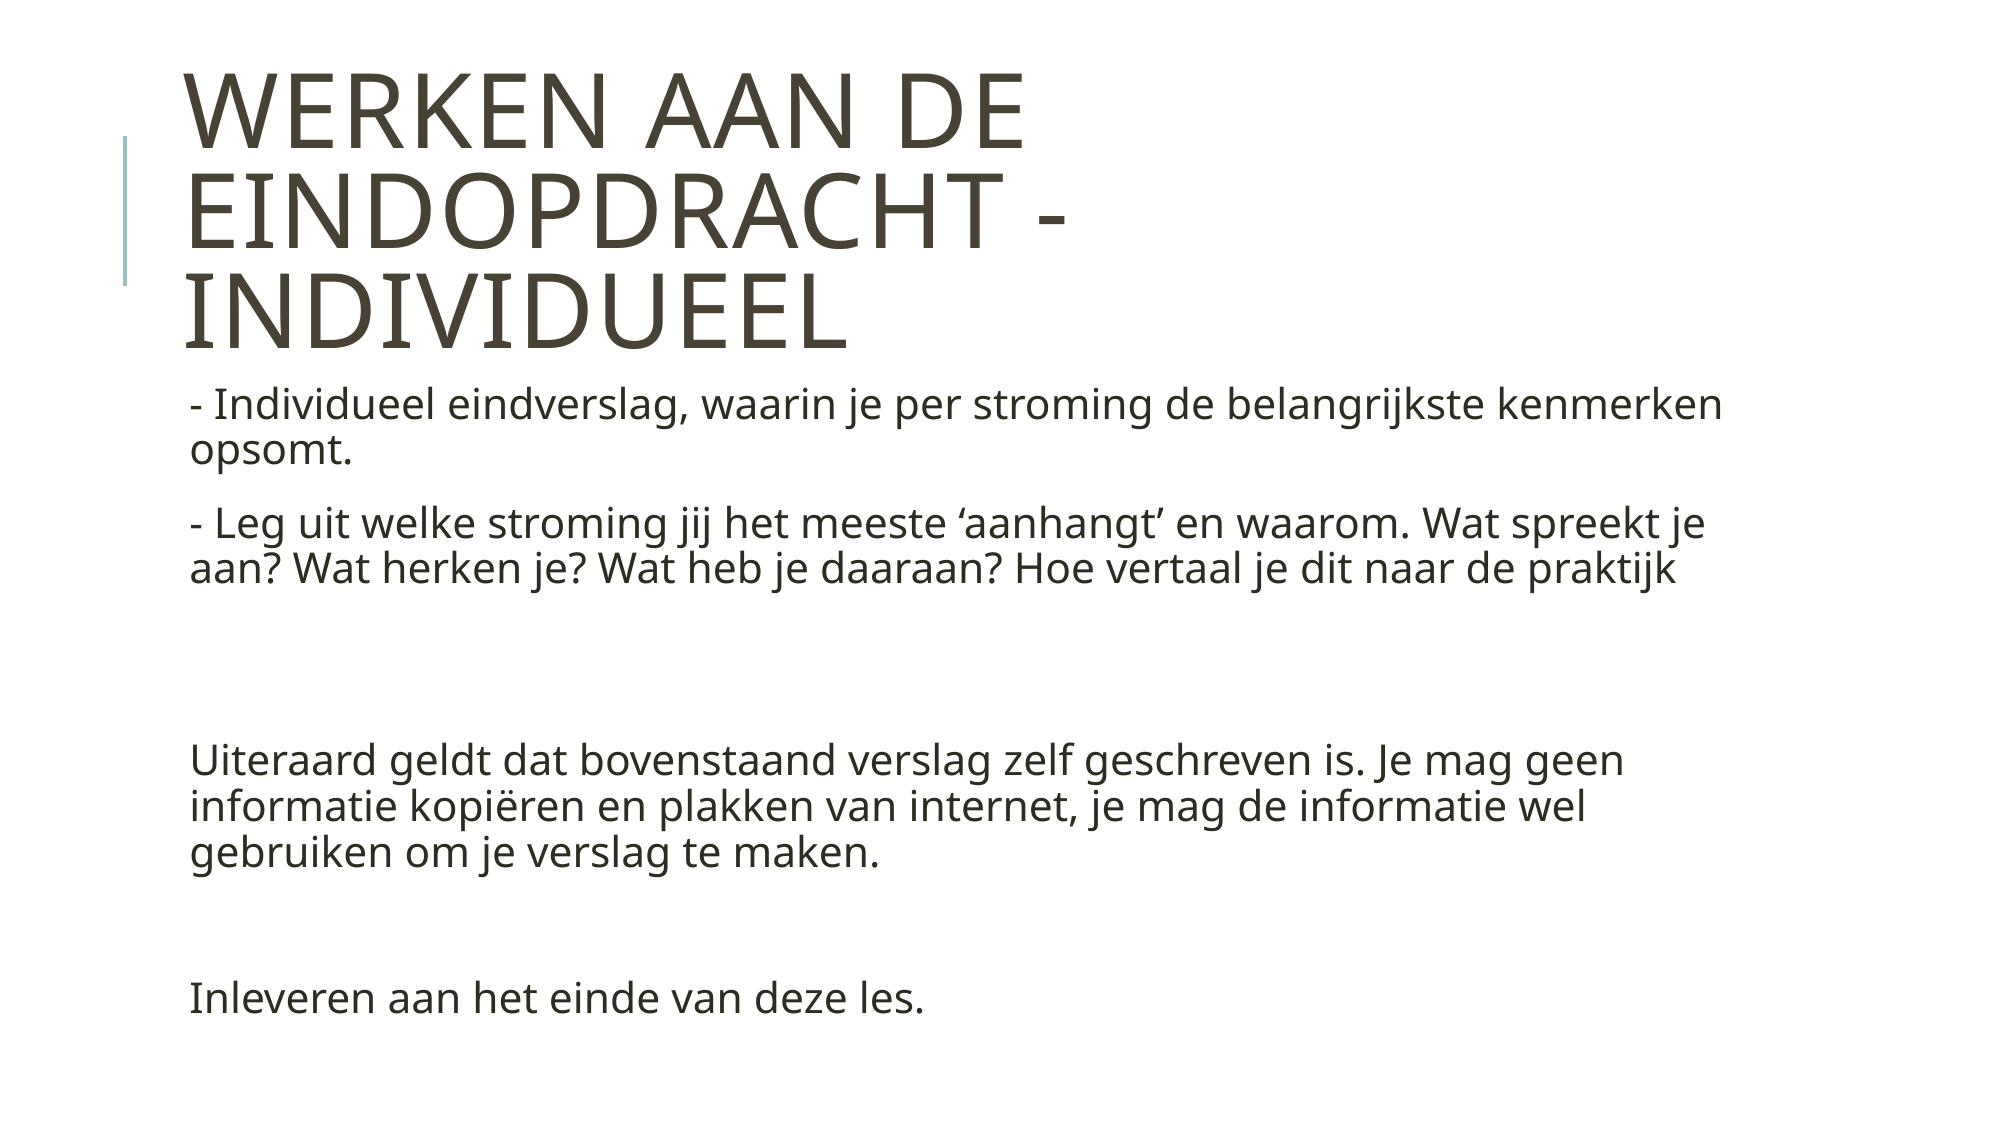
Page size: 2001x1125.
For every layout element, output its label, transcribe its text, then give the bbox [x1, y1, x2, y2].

list - Individueel eindverslag, waarin je per stroming de belangrijkste kenmerken opsomt. - Leg uit welke stroming jij het meeste ‘aanhangt’ en waarom. Wat spreekt je aan? Wat herken je? Wat heb je daaraan? Hoe vertaal je dit naar de praktijk Uiteraard geldt dat bovenstaand verslag zelf geschreven is. Je mag geen informatie kopiëren en plakken van internet, je mag de informatie wel gebruiken om je verslag te maken. Inleveren aan het einde van deze les. [168, 375, 1763, 1035]
title Werken aan de eindopdracht - individueel [168, 96, 1763, 342]
